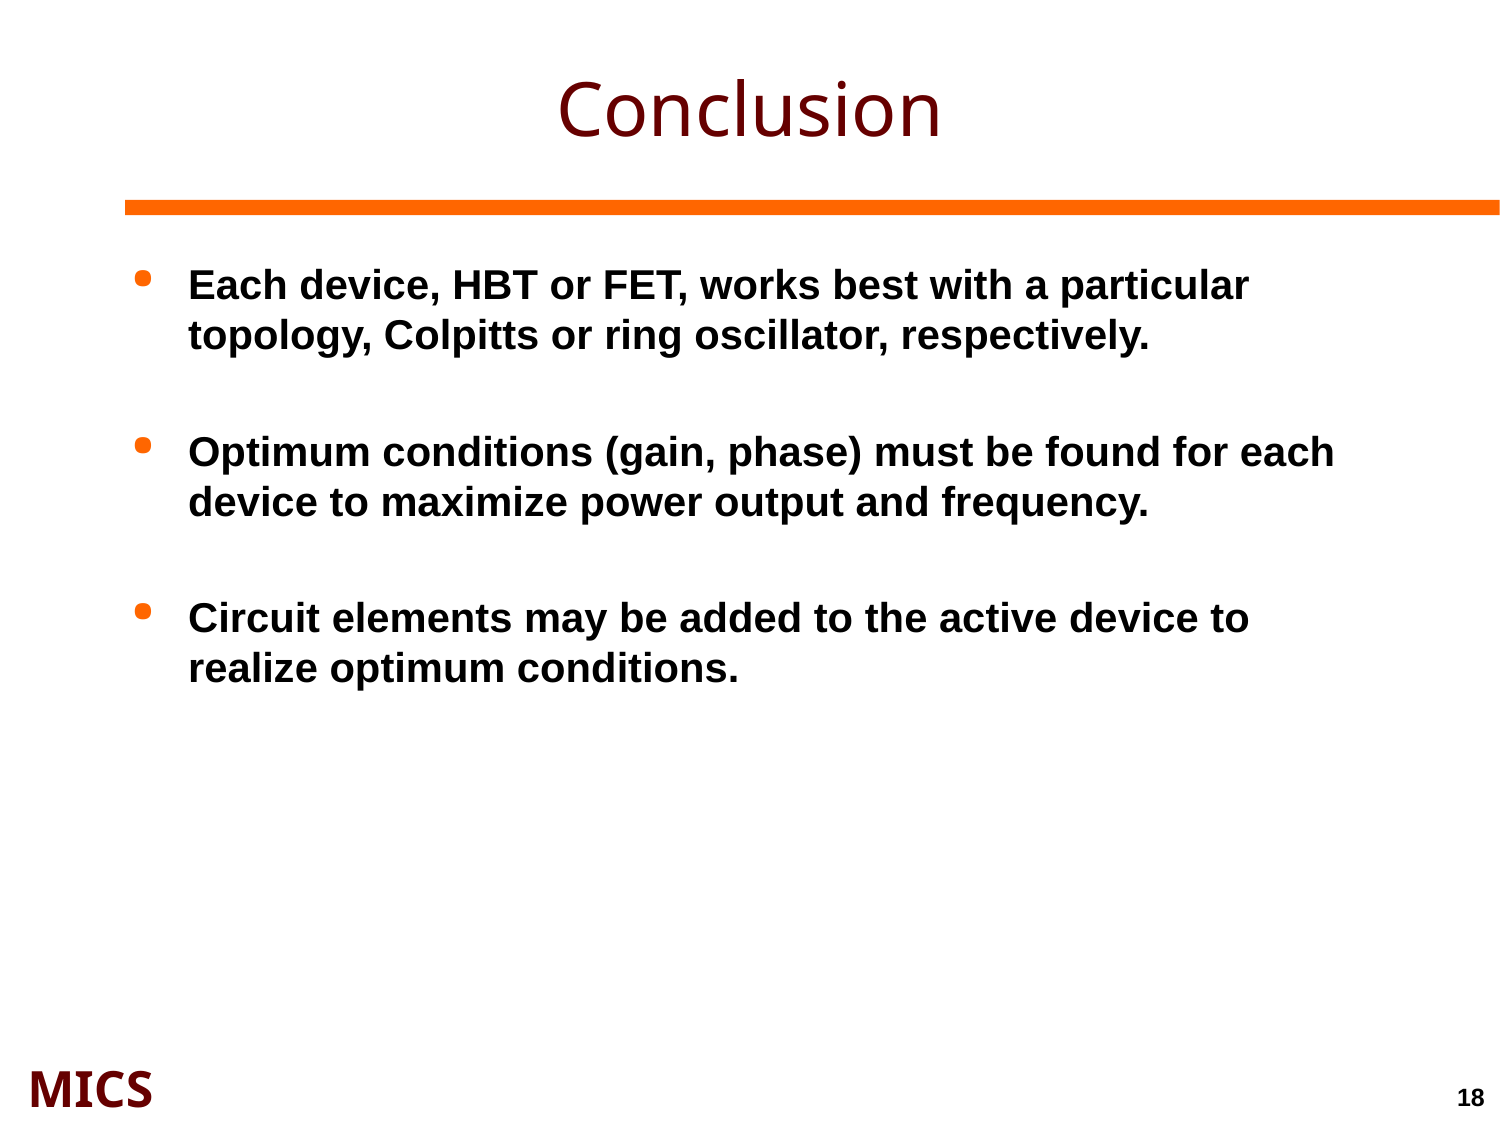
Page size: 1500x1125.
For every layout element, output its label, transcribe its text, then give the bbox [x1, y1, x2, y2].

slide_number 18 [1425, 1067, 1500, 1125]
list Each device, HBT or FET, works best with a particular topology, Colpitts or ring oscillator, respectively. Optimum conditions (gain, phase) must be found for each device to maximize power output and frequency. Circuit elements may be added to the active device to realize optimum conditions. [116, 249, 1392, 926]
title Conclusion [112, 12, 1388, 201]
